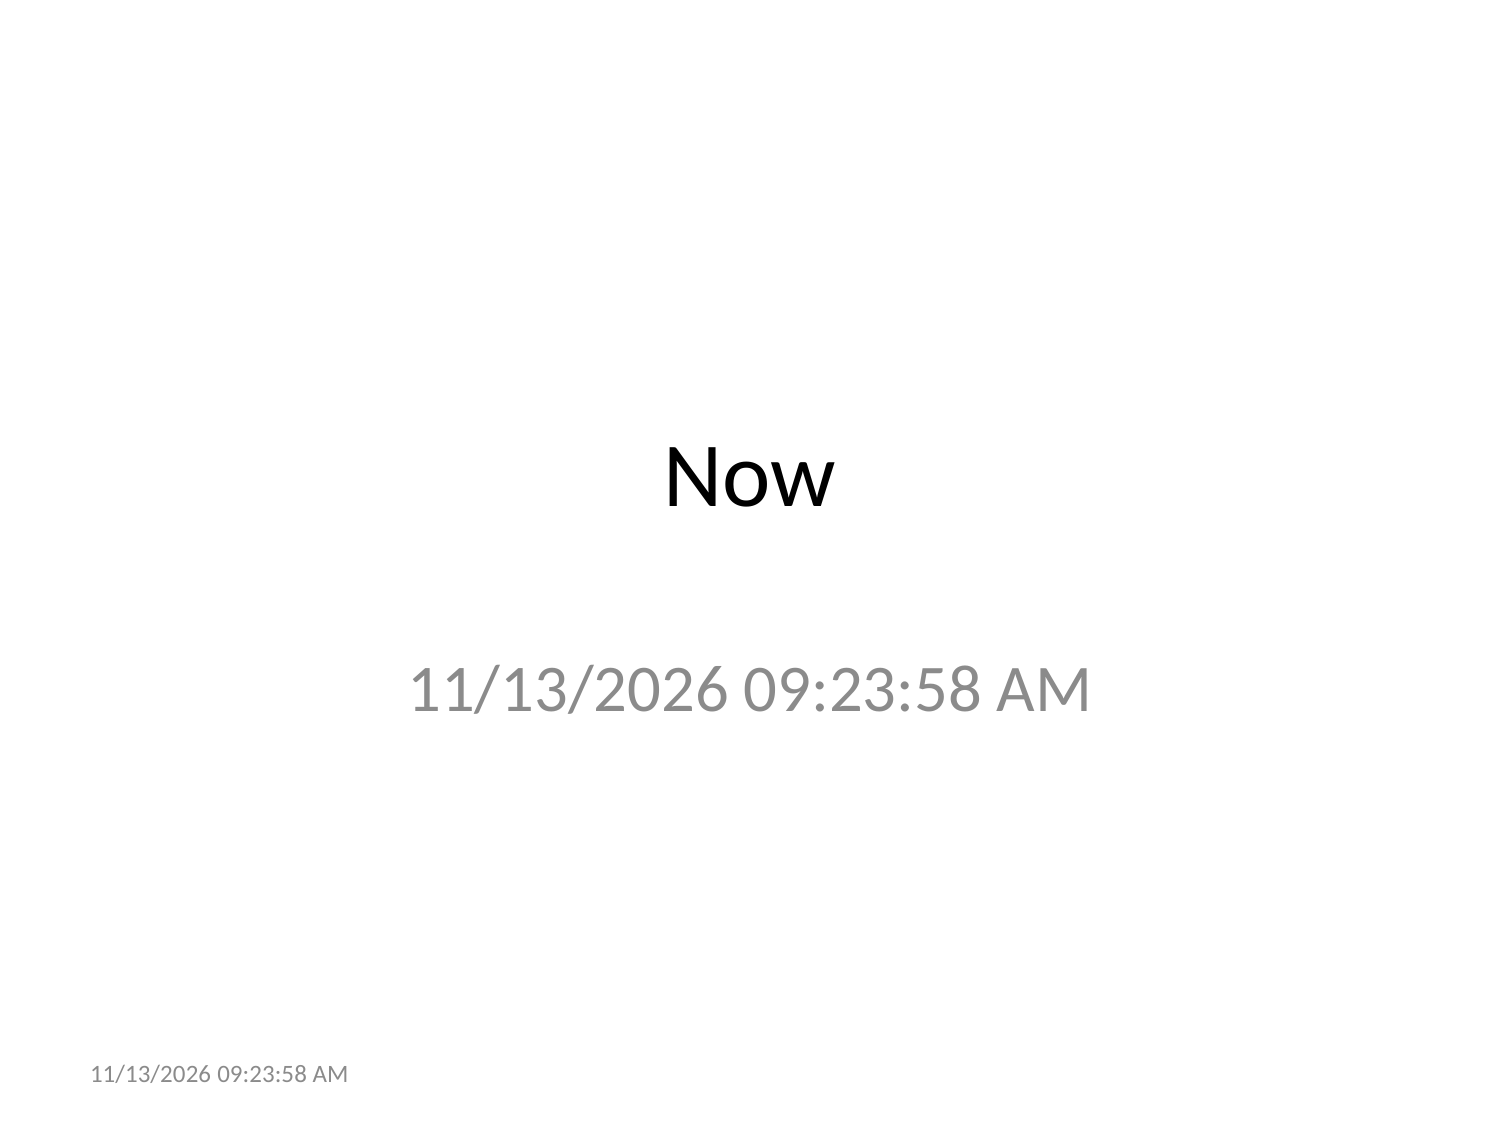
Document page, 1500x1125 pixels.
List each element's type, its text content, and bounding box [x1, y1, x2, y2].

subtitle 2011-12-19 10:20:04 AM [225, 637, 1275, 925]
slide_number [75, 1042, 425, 1103]
title Now [112, 349, 1388, 591]
